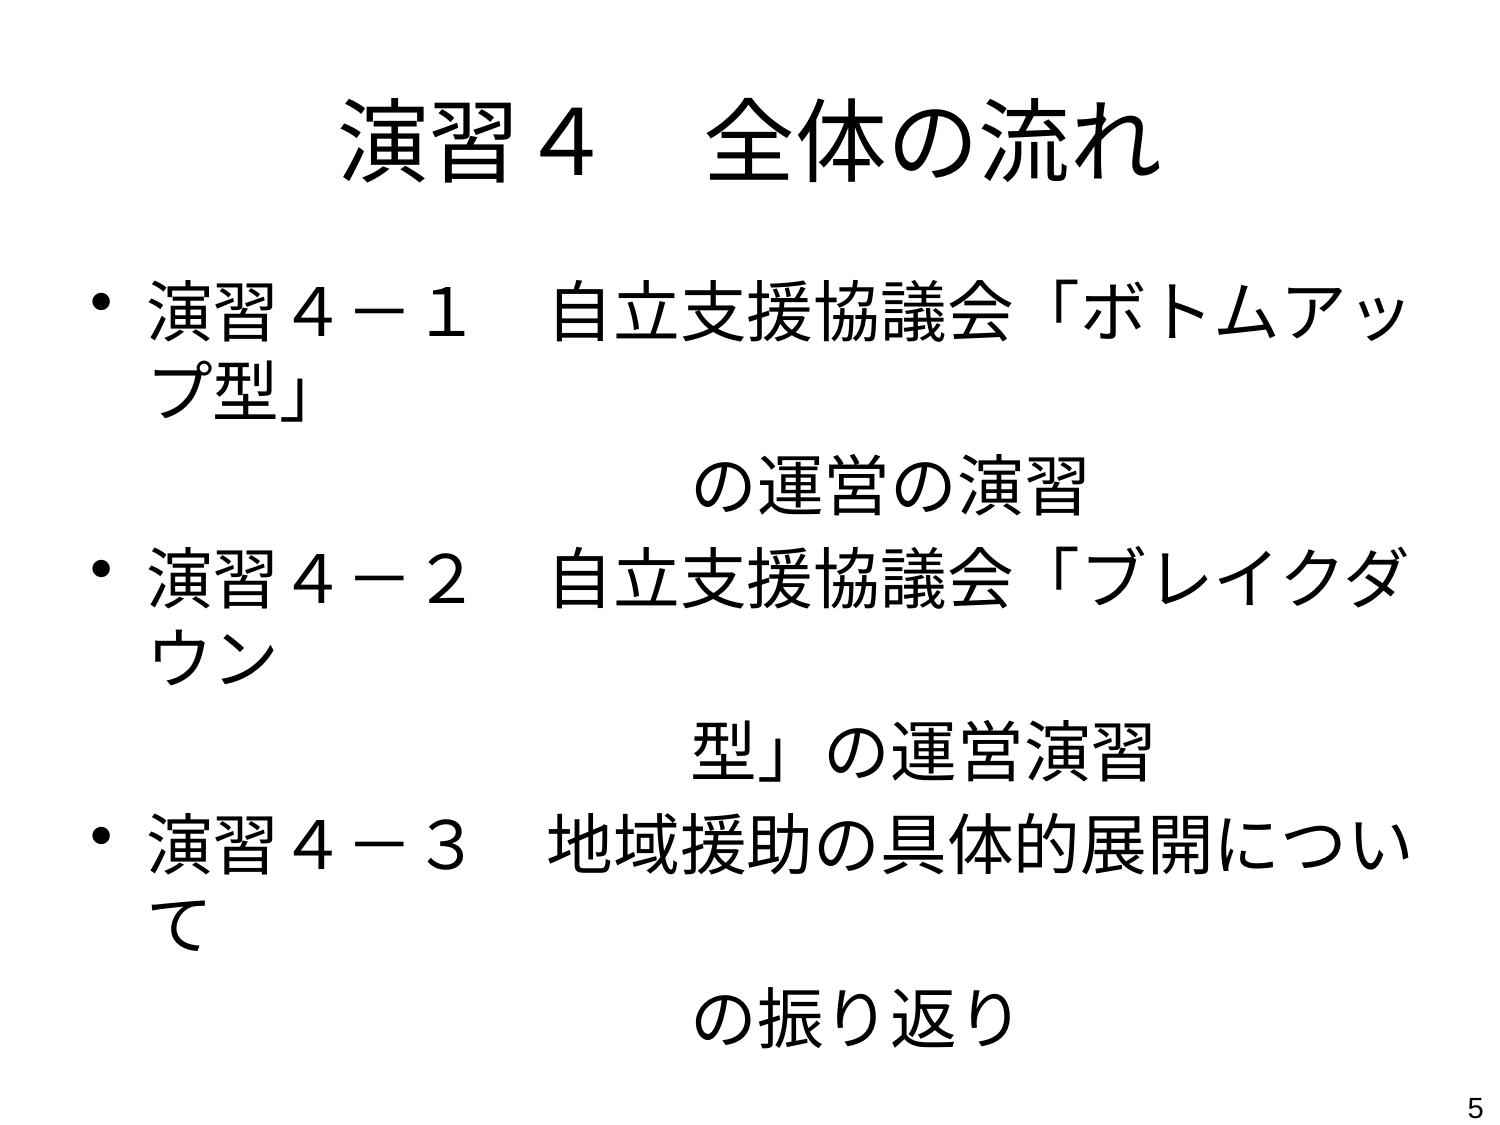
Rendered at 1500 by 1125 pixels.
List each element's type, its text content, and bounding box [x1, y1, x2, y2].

list 演習４－１ 自立支援協議会「ボトムアップ型」 の運営の演習 演習４－２ 自立支援協議会「ブレイクダウン 型」の運営演習 演習４－３ 地域援助の具体的展開について の振り返り [75, 262, 1447, 1005]
slide_number 5 [1148, 1081, 1499, 1125]
title 演習４ 全体の流れ [75, 45, 1425, 233]
